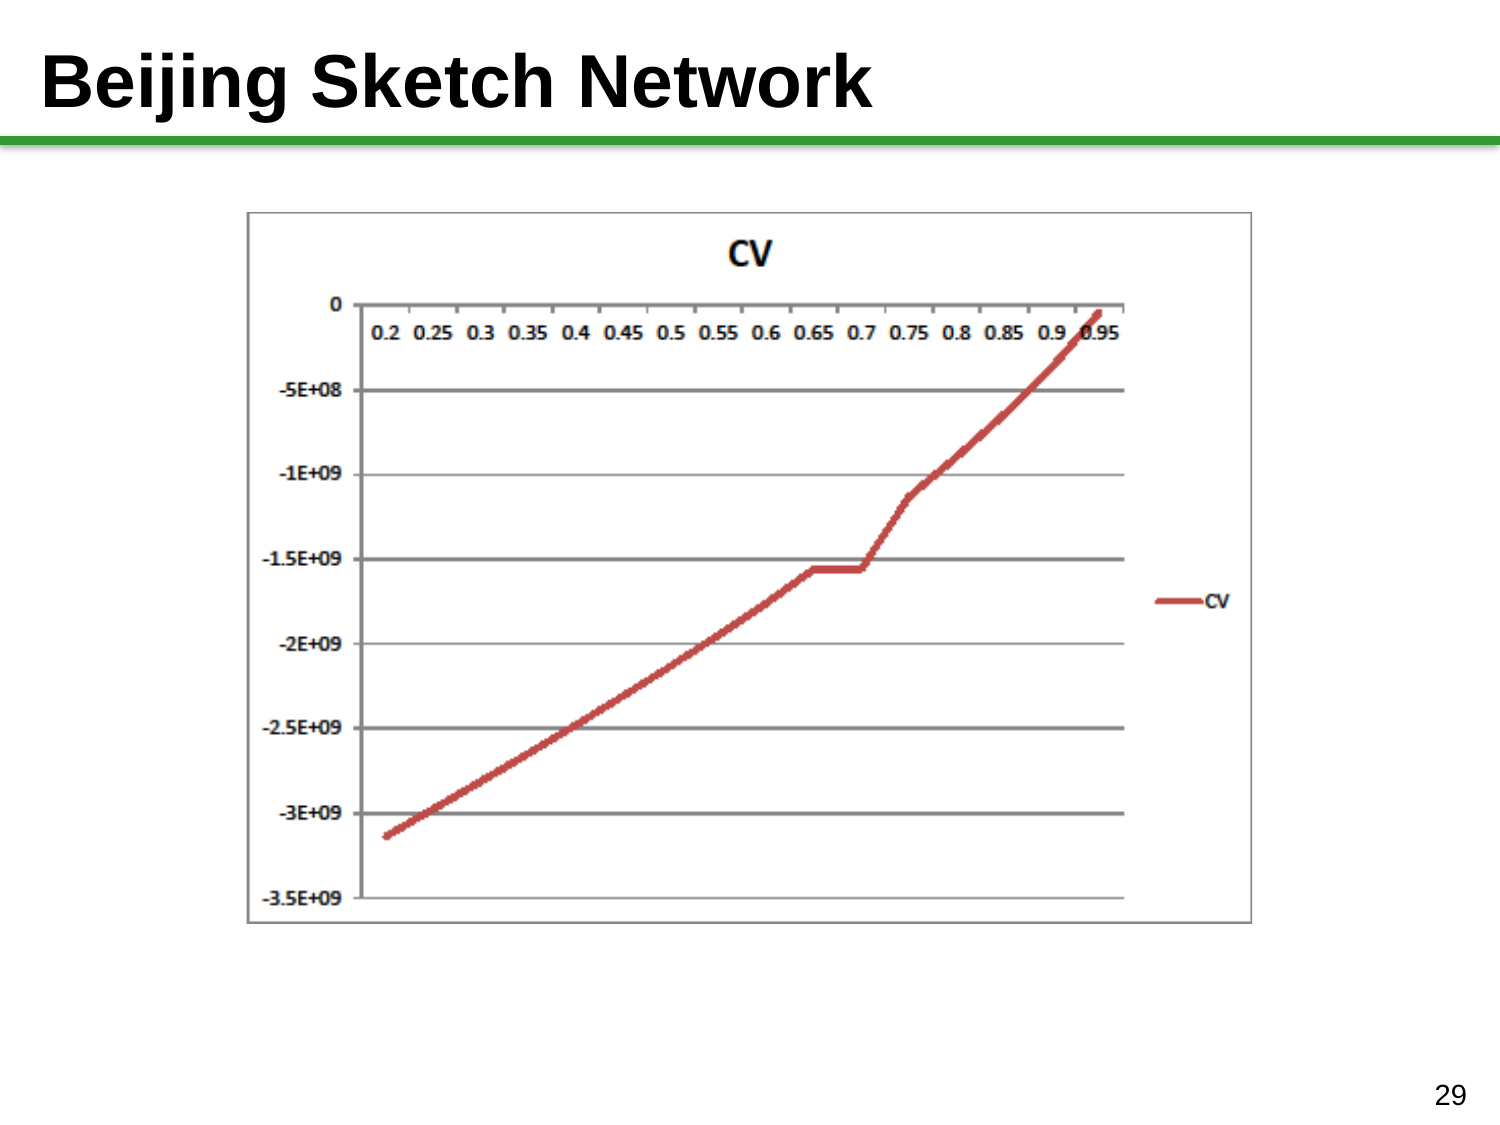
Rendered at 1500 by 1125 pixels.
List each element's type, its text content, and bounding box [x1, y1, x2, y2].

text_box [246, 212, 1253, 925]
title Beijing Sketch Network [25, 18, 1483, 134]
slide_number 29 [1390, 1063, 1482, 1124]
text_box [0, 136, 1500, 145]
